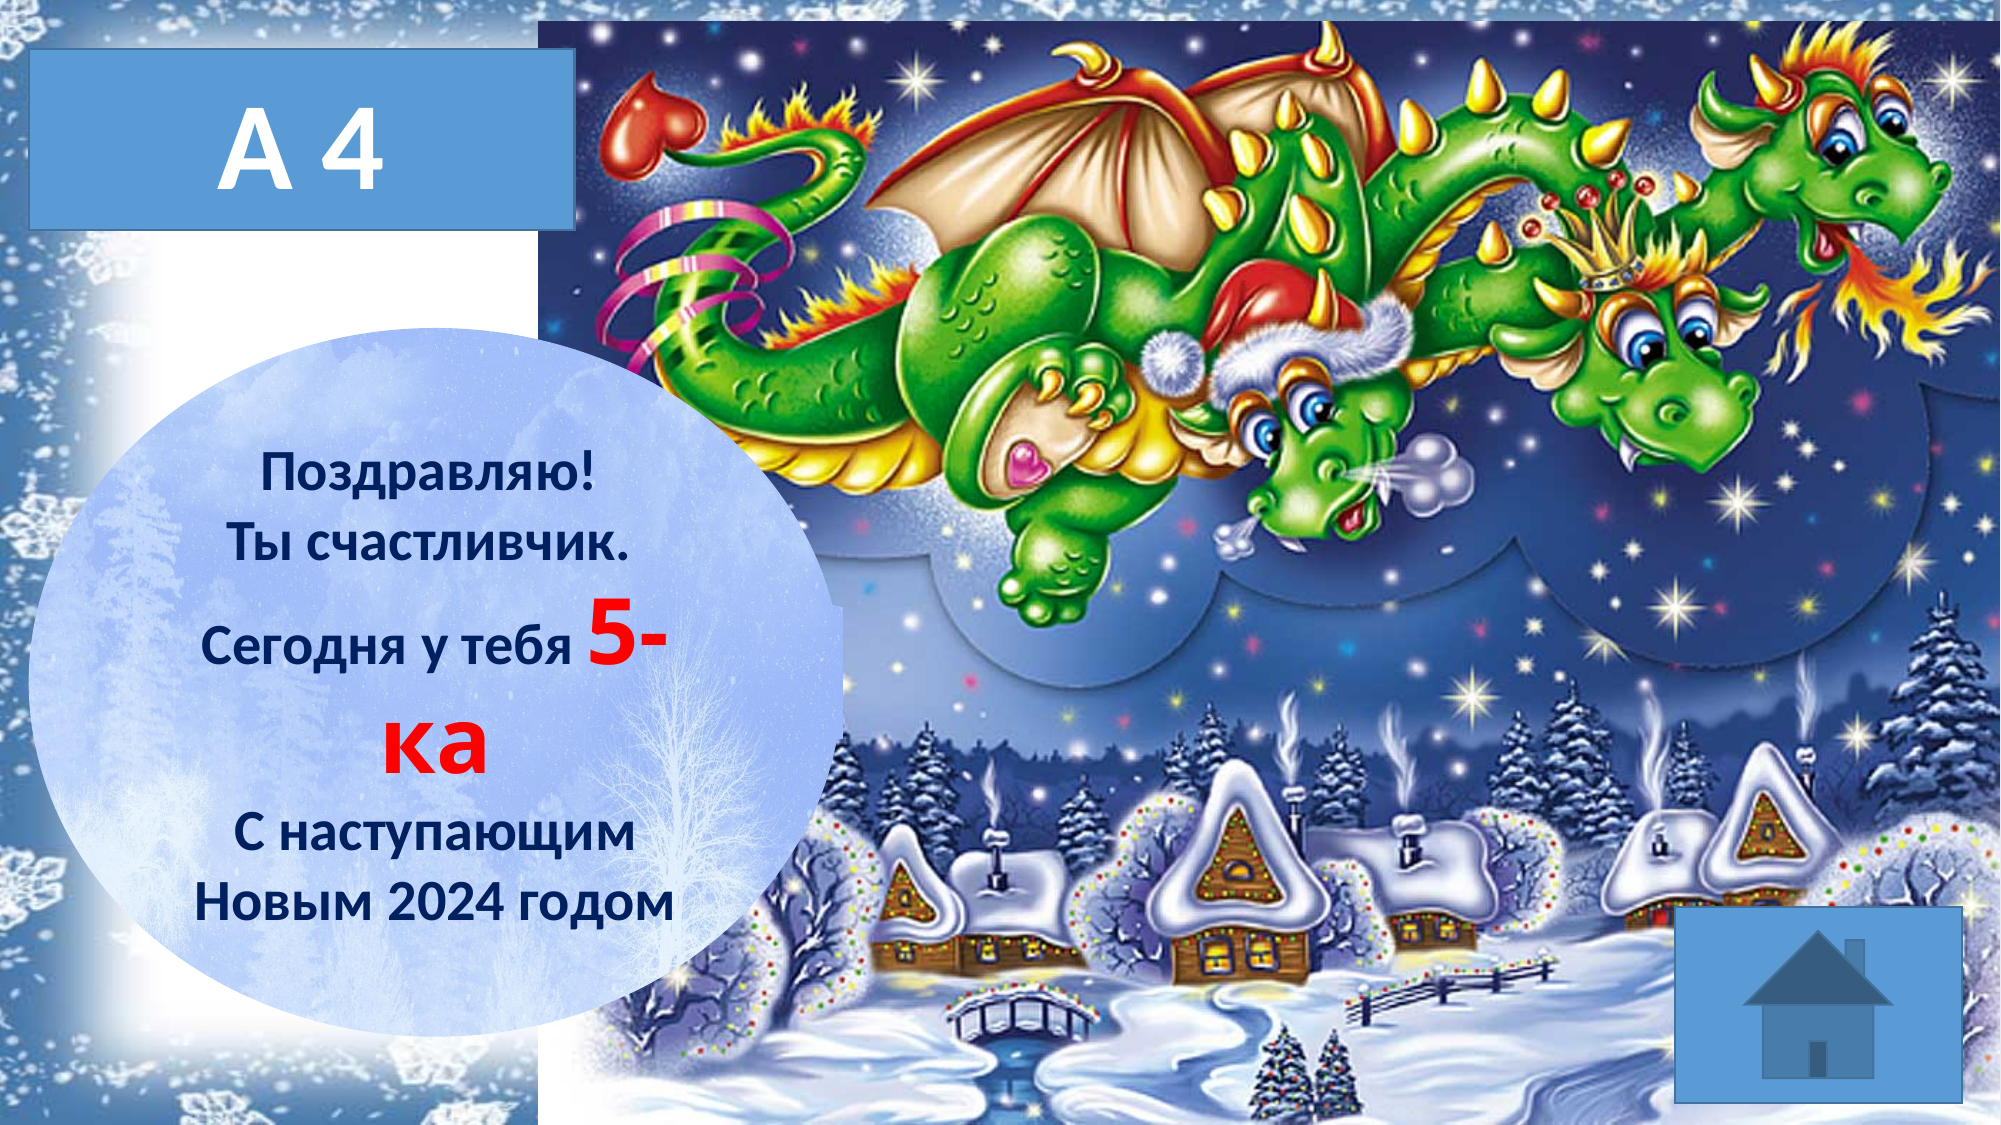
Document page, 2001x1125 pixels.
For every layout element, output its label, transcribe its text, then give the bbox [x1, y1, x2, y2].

text_box А 4 [28, 48, 538, 231]
text_box Поздравляю! Ты счастливчик. Сегодня у тебя 5-ка С наступающим Новым 2024 годом [27, 326, 538, 1038]
picture [0, 0, 2001, 1125]
